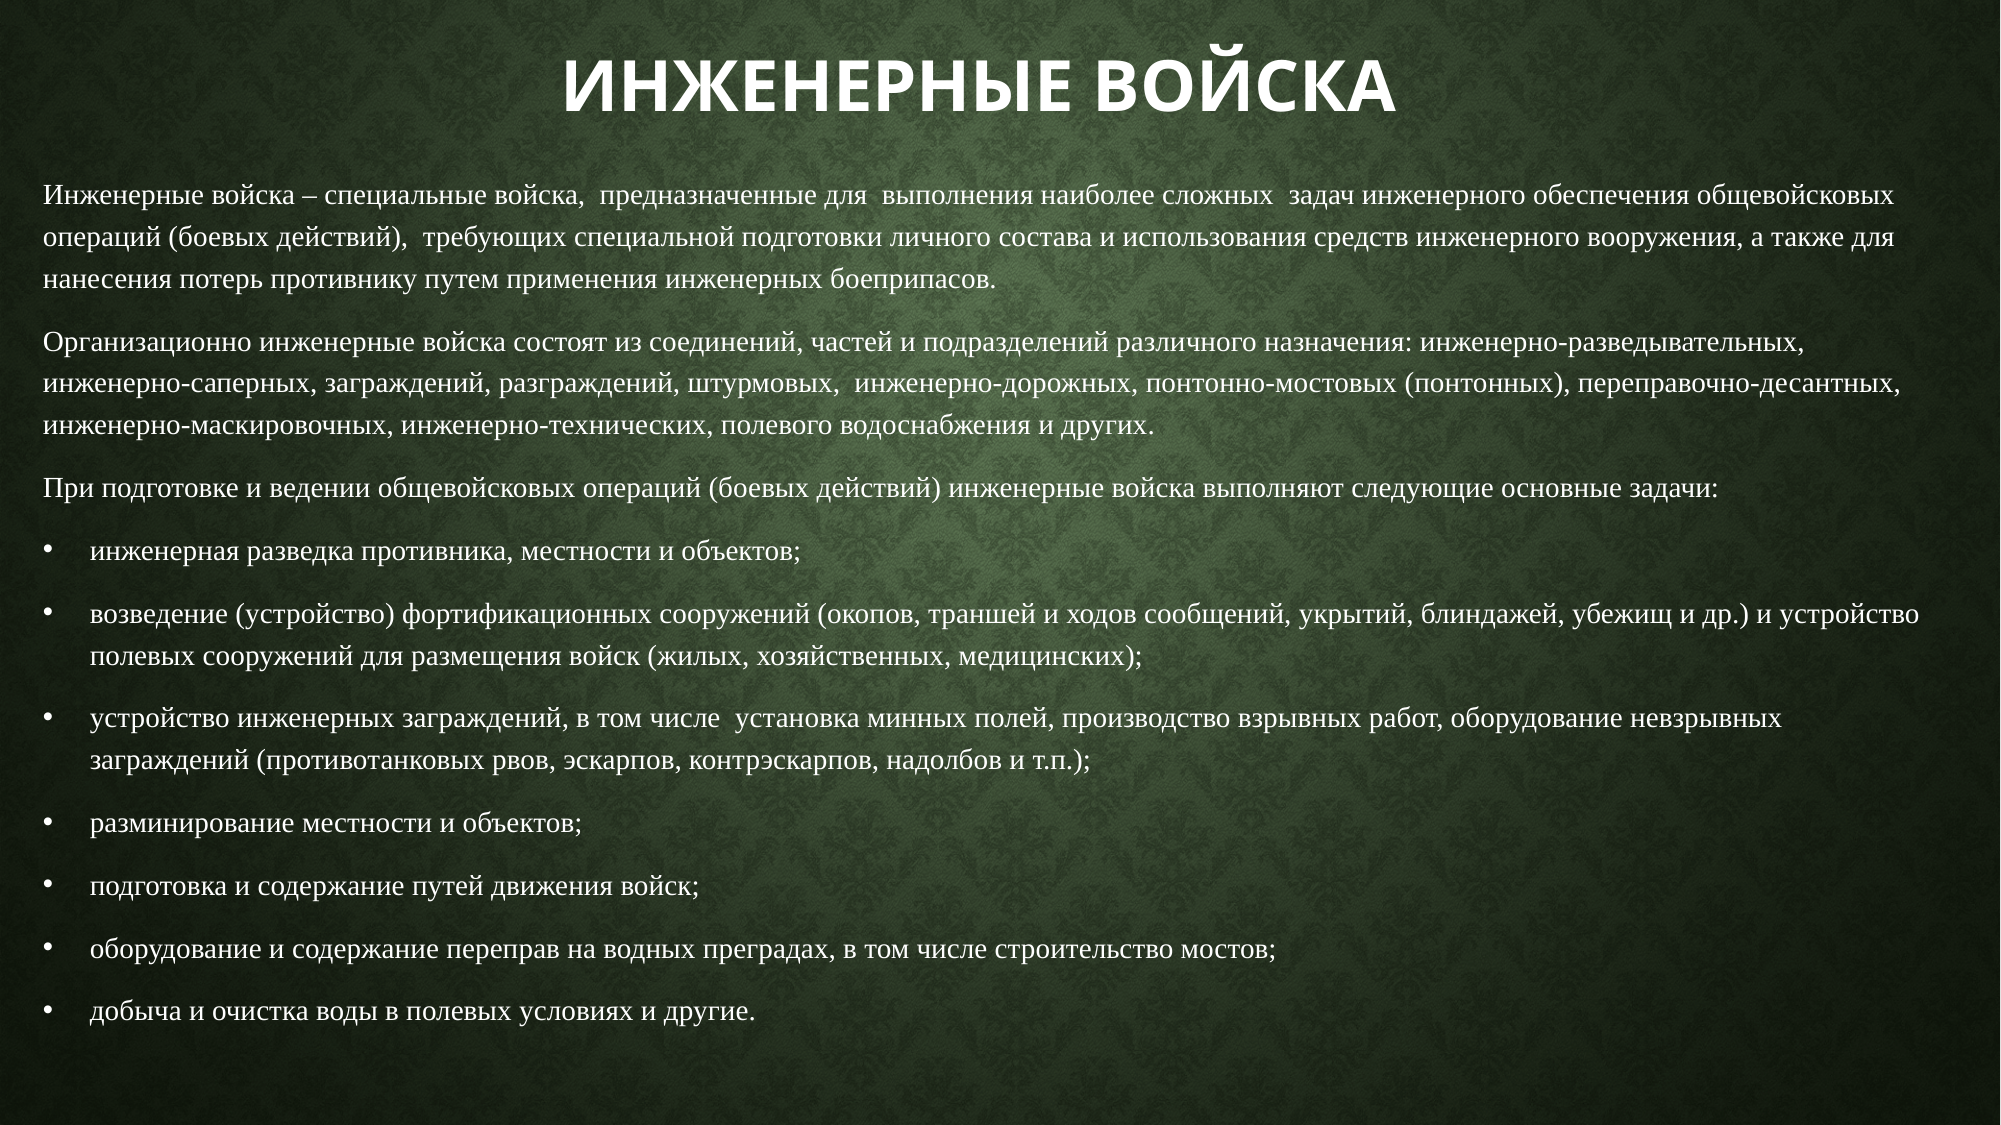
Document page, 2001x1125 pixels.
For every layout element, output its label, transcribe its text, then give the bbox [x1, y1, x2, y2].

title Инженерные войска [180, 25, 1777, 135]
list Инженерные войска – специальные войска, предназначенные для выполнения наиболее сложных задач инженерного обеспечения общевойсковых операций (боевых действий), требующих специальной подготовки личного состава и использования средств инженерного вооружения, а также для нанесения потерь противнику путем применения инженерных боеприпасов. Организационно инженерные войска состоят из соединений, частей и подразделений различного назначения: инженерно-разведывательных, инженерно-саперных, заграждений, разграждений, штурмовых, инженерно-дорожных, понтонно-мостовых (понтонных), переправочно-десантных, инженерно-маскировочных, инженерно-технических, полевого водоснабжения и других. При подготовке и ведении общевойсковых операций (боевых действий) инженерные войска выполняют следующие основные задачи: инженерная разведка противника, местности и объектов; возведение (устройство) фортификационных сооружений (окопов, траншей и ходов сообщений, укрытий, блиндажей, убежищ и др.) и устройство полевых сооружений для размещения войск (жилых, хозяйственных, медицинских); устройство инженерных заграждений, в том числе установка минных полей, производство взрывных работ, оборудование невзрывных заграждений (противотанковых рвов, эскарпов, контрэскарпов, надолбов и т.п.); разминирование местности и объектов; подготовка и содержание путей движения войск; оборудование и содержание переправ на водных преградах, в том числе строительство мостов; добыча и очистка воды в полевых условиях и другие. [27, 160, 1963, 1095]
